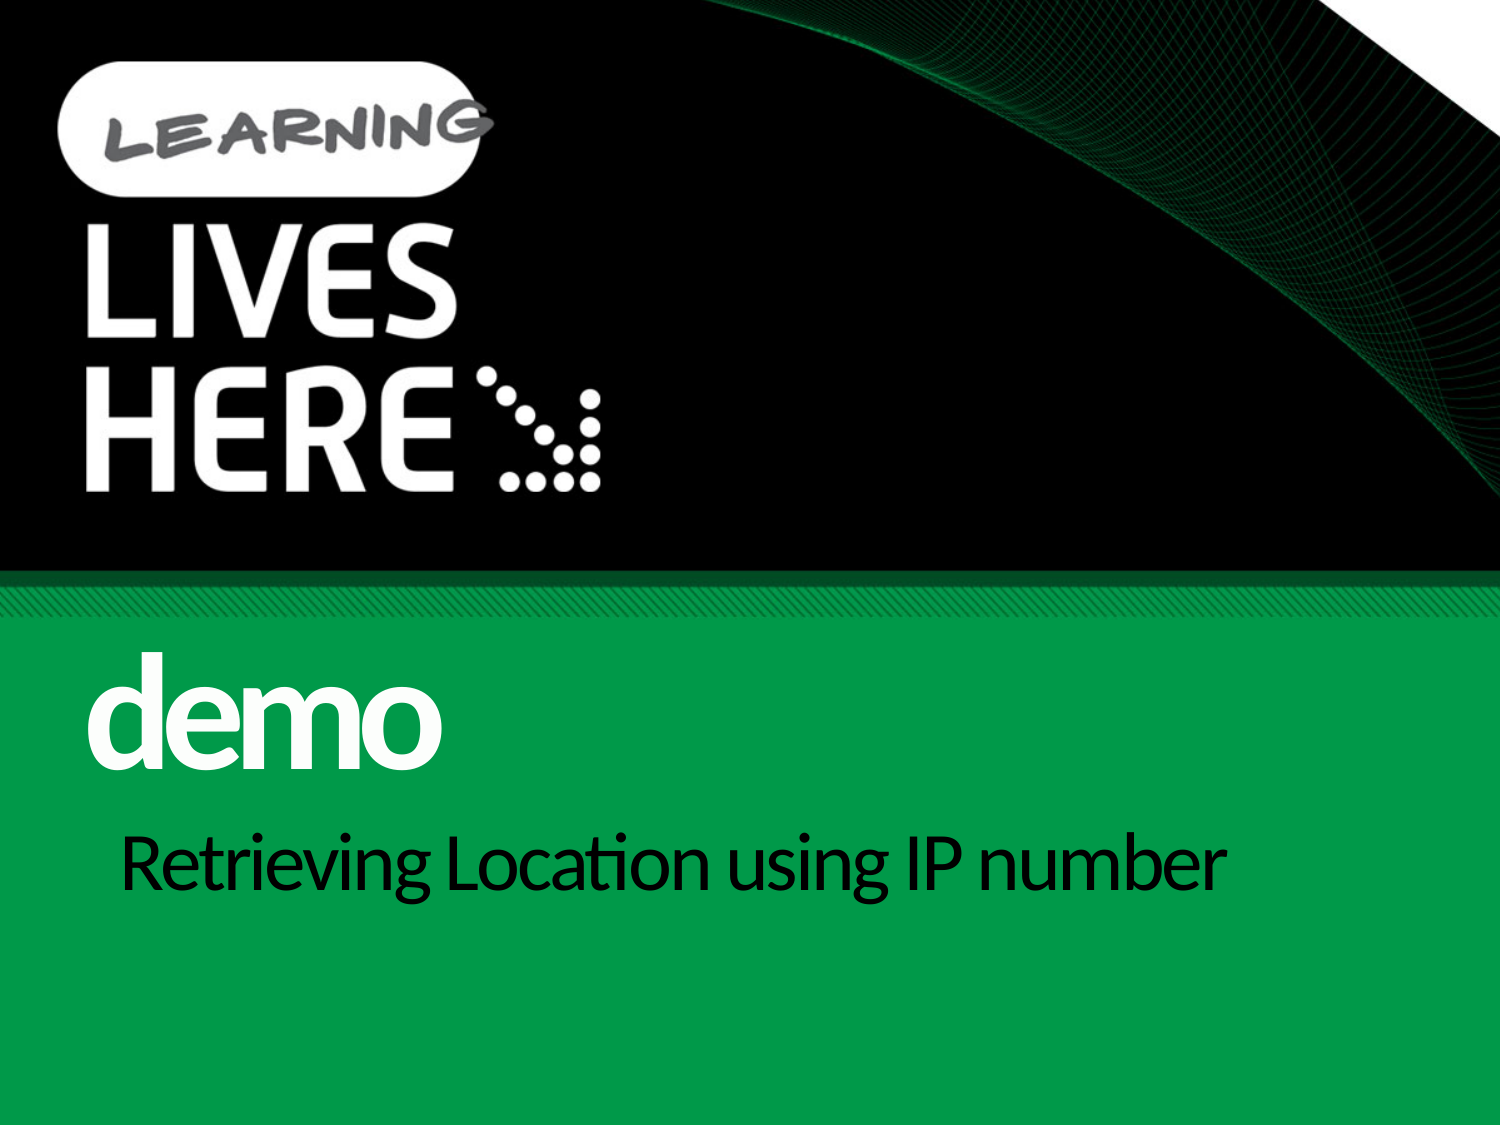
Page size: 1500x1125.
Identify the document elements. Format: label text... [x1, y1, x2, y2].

list demo [83, 625, 1344, 800]
title Retrieving Location using IP number [119, 818, 1375, 943]
picture [0, 0, 1500, 1125]
